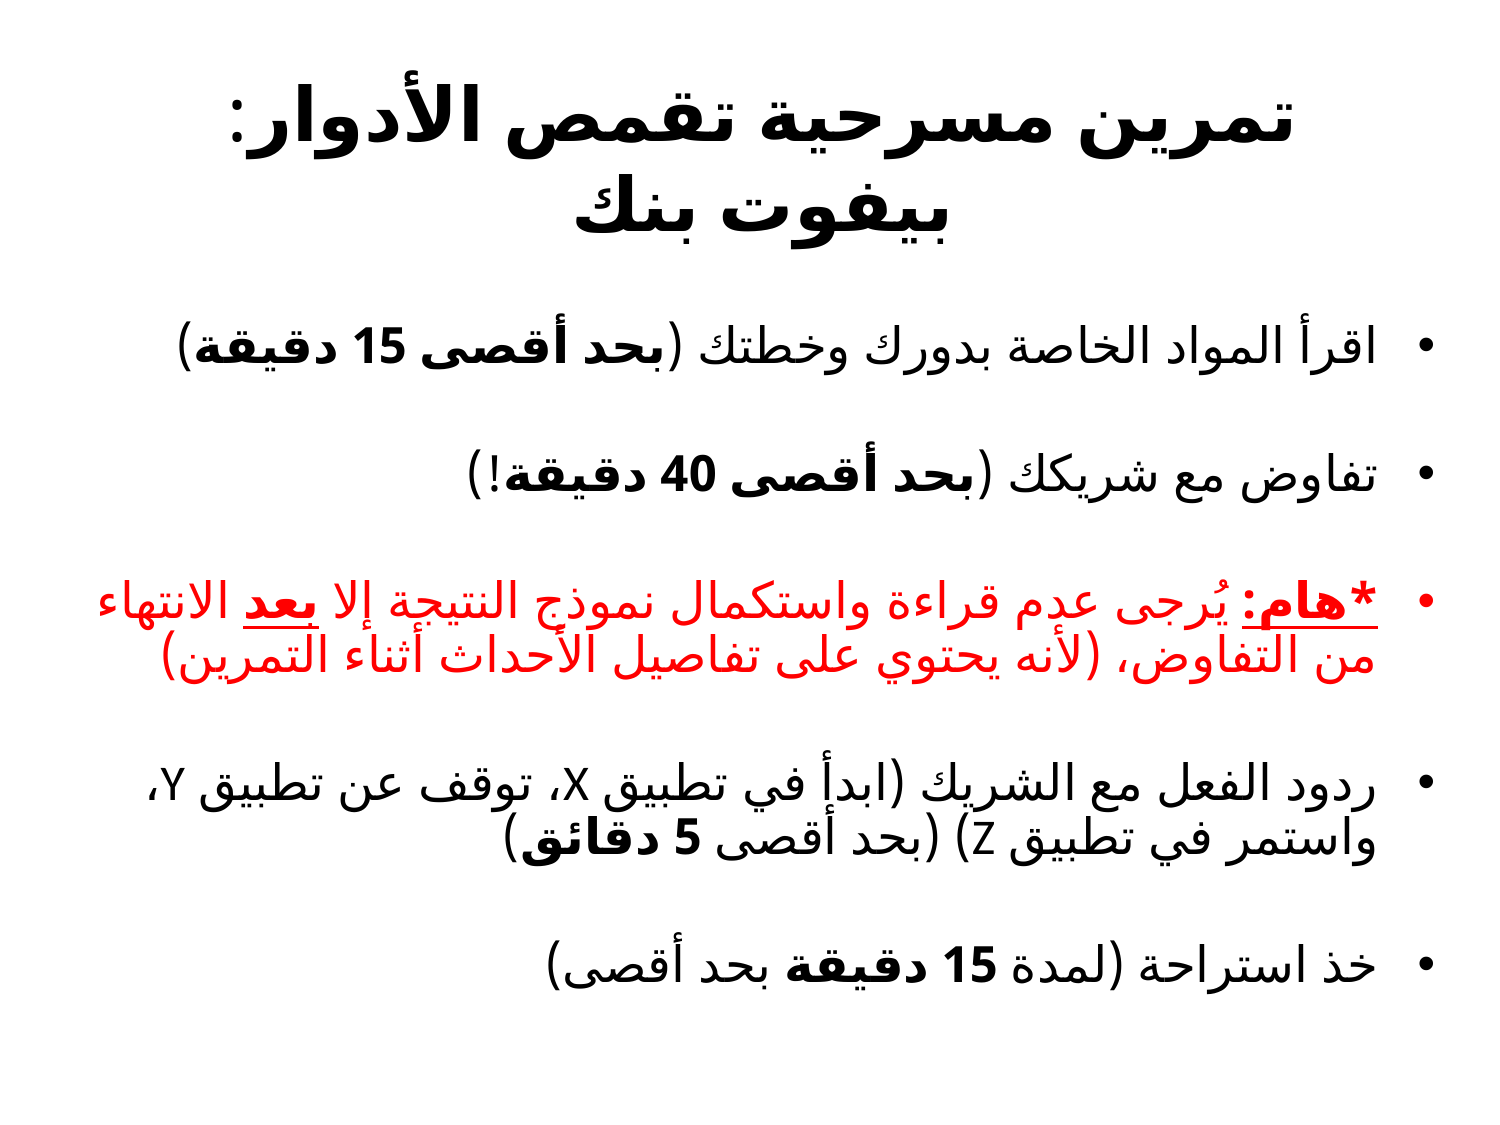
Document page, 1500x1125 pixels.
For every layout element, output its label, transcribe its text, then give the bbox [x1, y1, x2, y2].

text_box تمرين مسرحية تقمص الأدوار: بيفوت بنك [87, 62, 1438, 250]
list اقرأ المواد الخاصة بدورك وخطتك (بحد أقصى 15 دقيقة) تفاوض مع شريكك (بحد أقصى 40 دقيقة!) *هام: يُرجى عدم قراءة واستكمال نموذج النتيجة إلا بعد الانتهاء من التفاوض، (لأنه يحتوي على تفاصيل الأحداث أثناء التمرين) ردود الفعل مع الشريك (ابدأ في تطبيق X، توقف عن تطبيق Y، واستمر في تطبيق Z) (بحد أقصى 5 دقائق) خذ استراحة (لمدة 15 دقيقة بحد أقصى) [37, 312, 1450, 1125]
